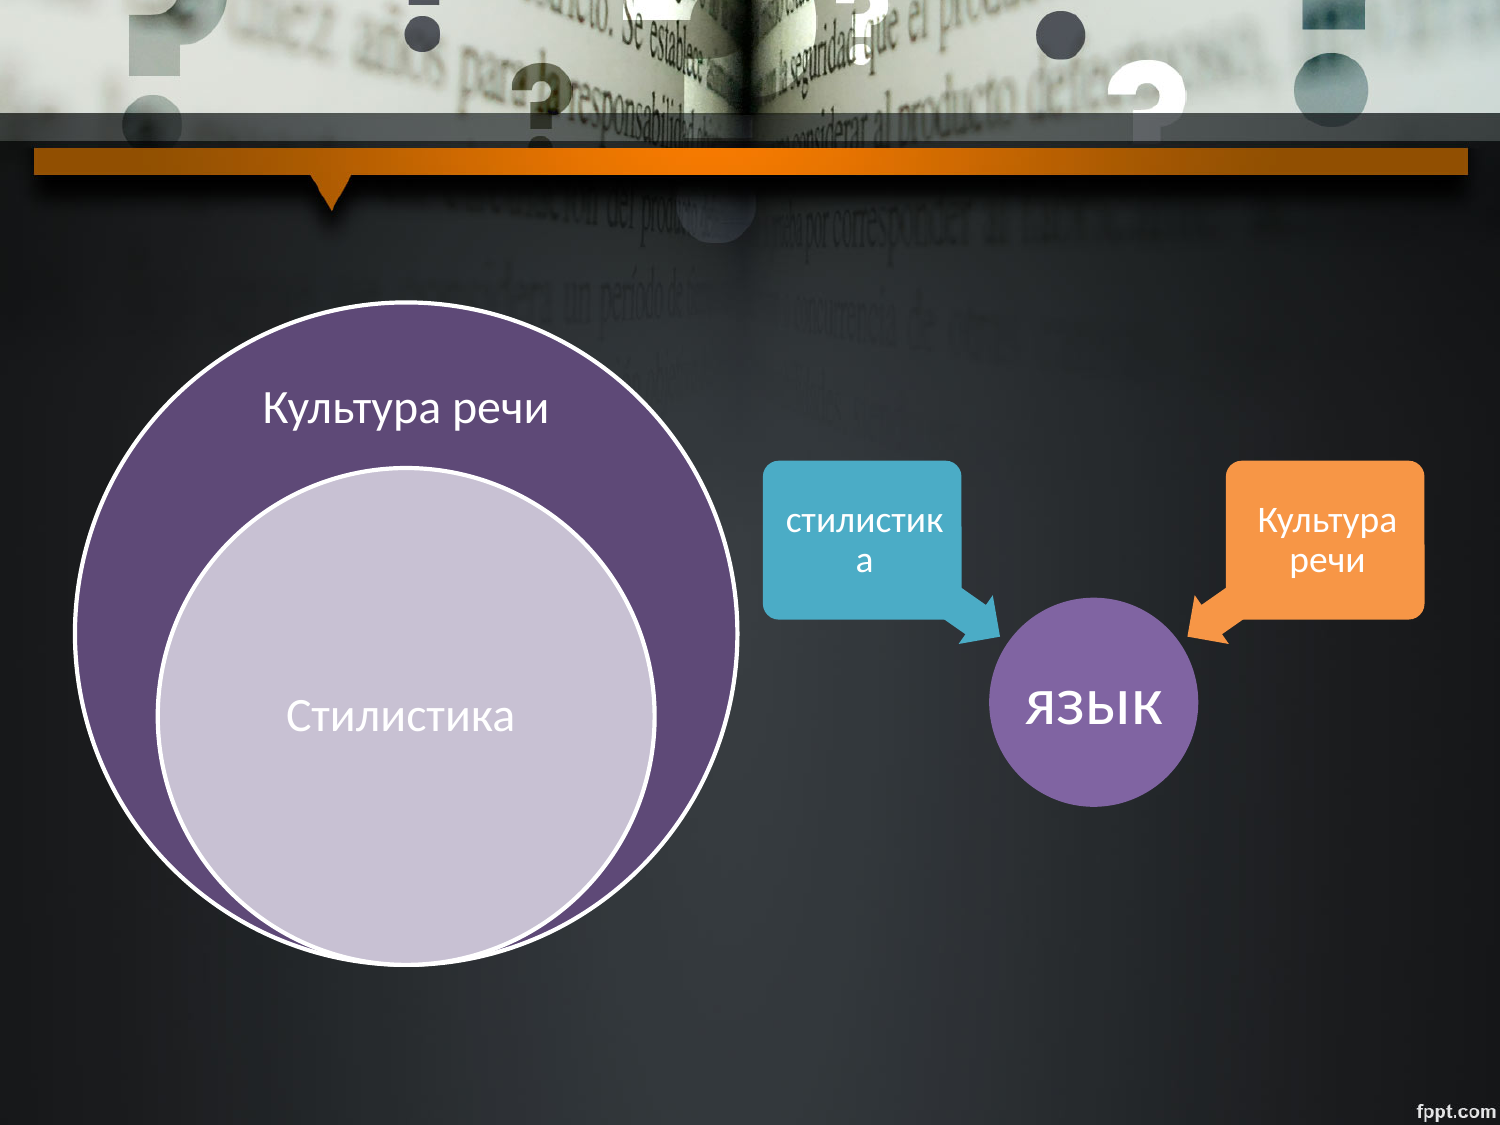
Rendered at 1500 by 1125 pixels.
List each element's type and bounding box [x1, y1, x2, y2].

picture [0, 0, 1500, 1125]
list [762, 262, 1426, 1006]
list [74, 262, 738, 1006]
